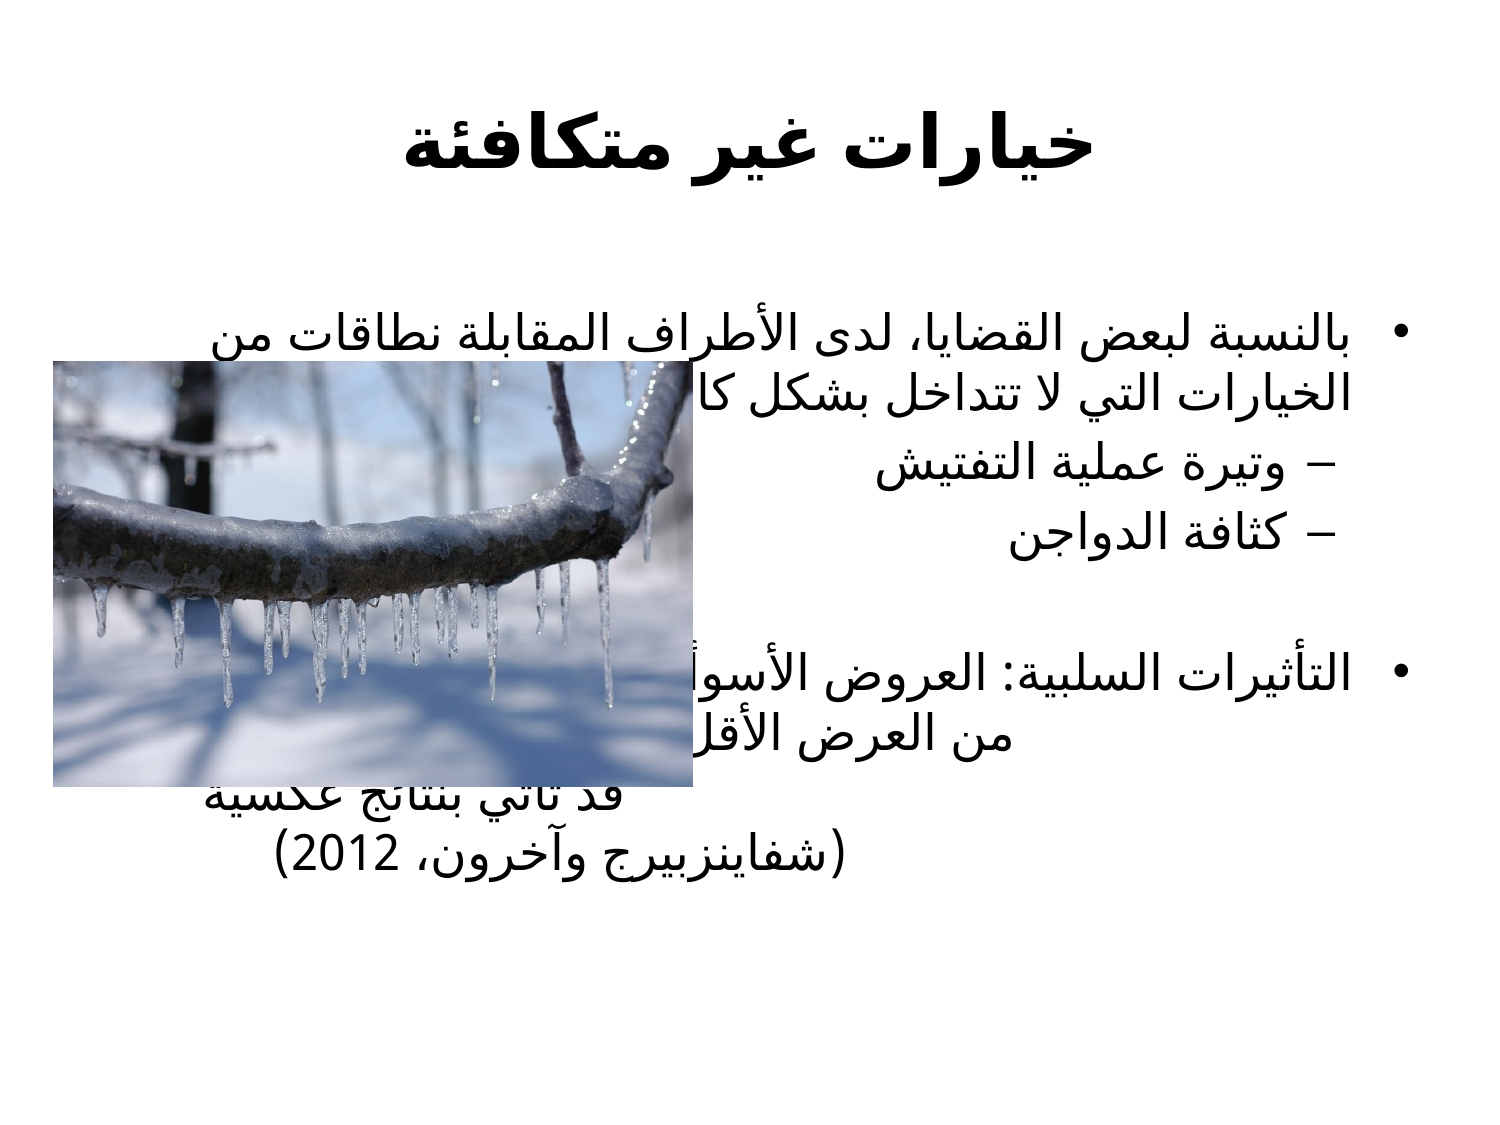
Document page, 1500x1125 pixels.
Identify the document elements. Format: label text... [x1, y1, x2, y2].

picture [52, 361, 694, 788]
title خيارات غير متكافئة [75, 45, 1425, 233]
list بالنسبة لبعض القضايا، لدى الأطراف المقابلة نطاقات من الخيارات التي لا تتداخل بشكل كامل وتيرة عملية التفتيش كثافة الدواجن التأثيرات السلبية: العروض الأسوأ من العرض الأقل قبولًا لدى الطرف الآخر قد تأتي بنتائج عكسية (شفاينزبيرج وآخرون، 2012) [75, 292, 1425, 1035]
